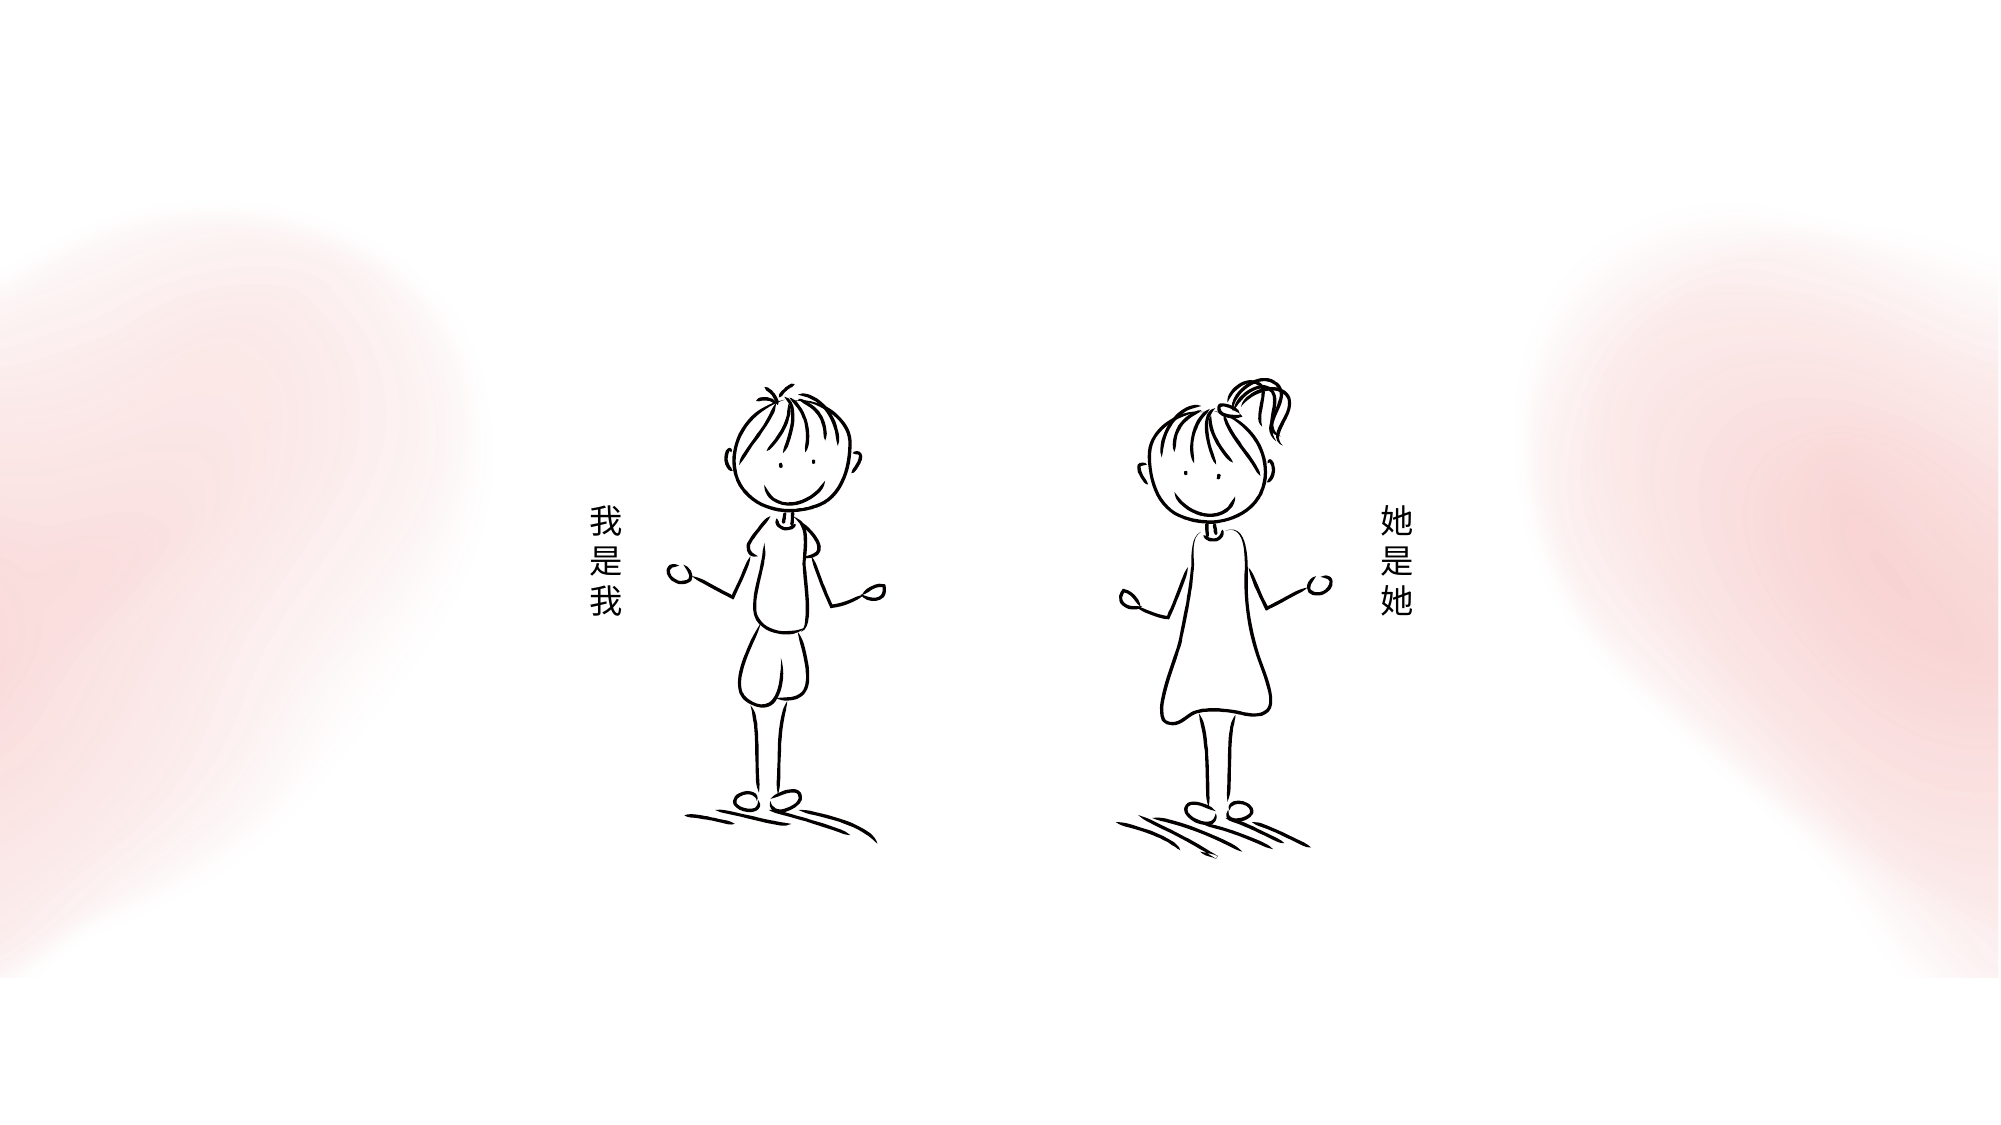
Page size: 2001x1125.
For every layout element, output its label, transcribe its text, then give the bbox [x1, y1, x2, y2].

picture [0, 146, 1334, 978]
picture [1359, 146, 1999, 978]
text_box 我是我 [574, 492, 629, 628]
text_box 她是她 [1365, 492, 1419, 628]
